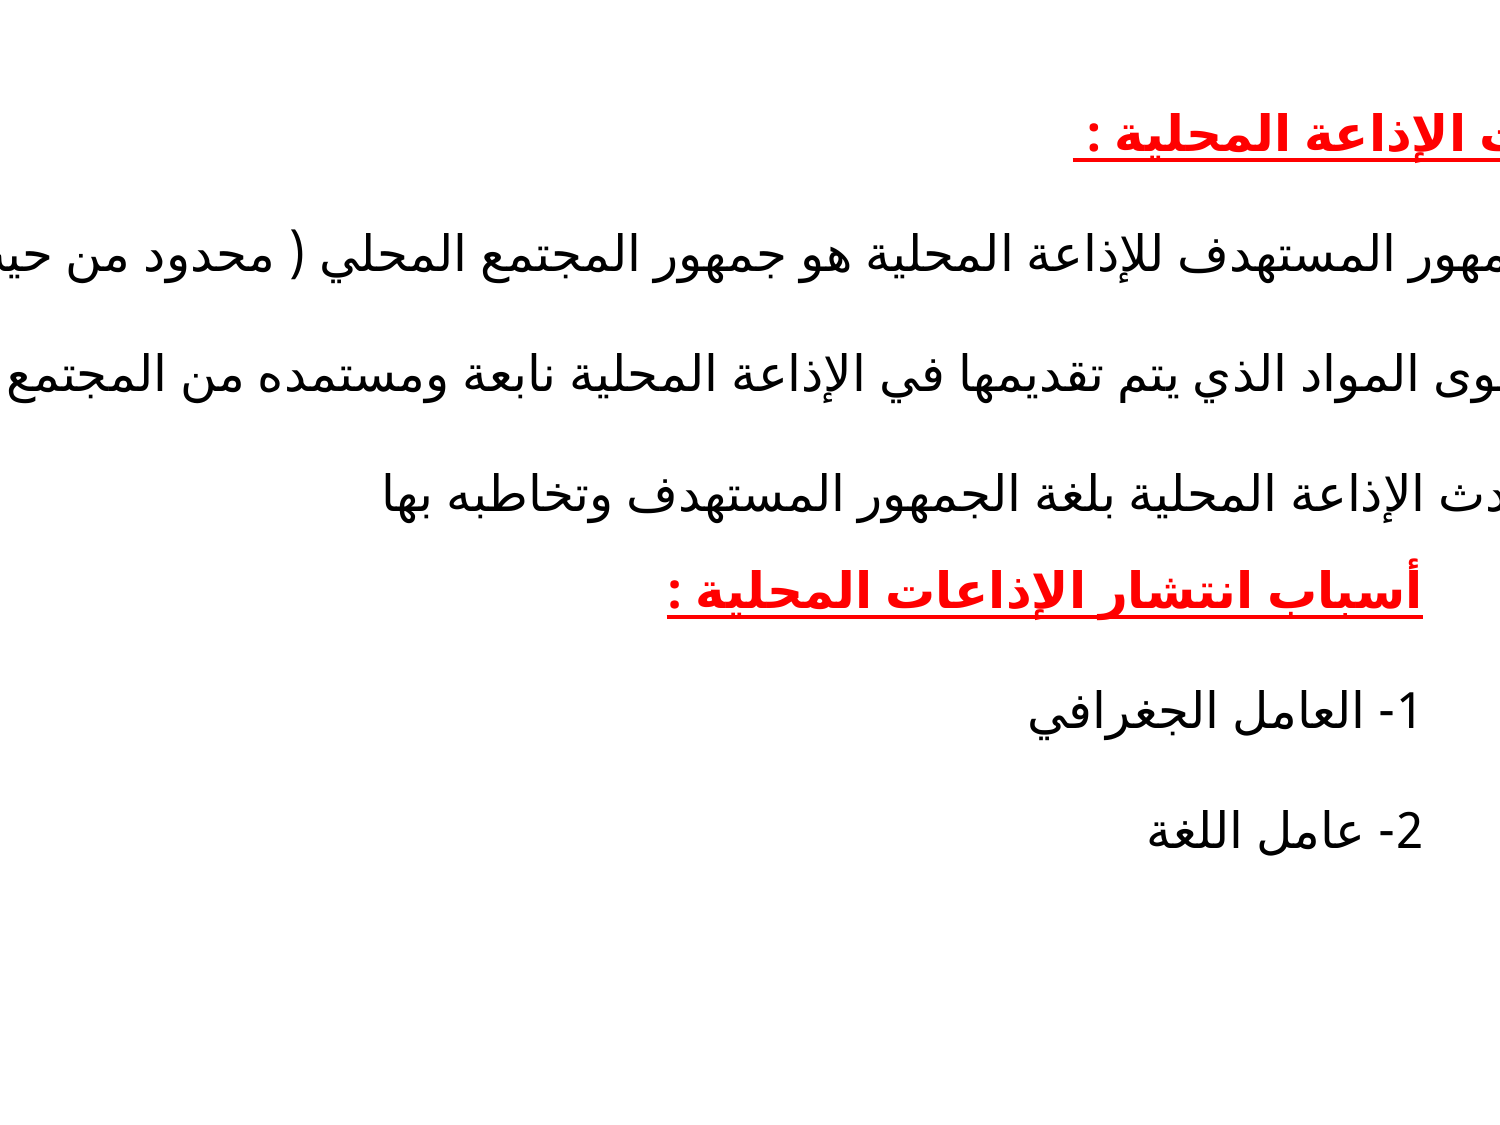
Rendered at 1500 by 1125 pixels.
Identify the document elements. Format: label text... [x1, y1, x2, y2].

text_box سمات الإذاعة المحلية : 1- الجمهور المستهدف للإذاعة المحلية هو جمهور المجتمع المحلي ( محدود من حيث العدد ) 2- محتوى المواد الذي يتم تقديمها في الإذاعة المحلية نابعة ومستمده من المجتمع المحلي 3- تتحدث الإذاعة المحلية بلغة الجمهور المستهدف وتخاطبه بها [0, 93, 1500, 529]
text_box أسباب انتشار الإذاعات المحلية : 1- العامل الجغرافي 2- عامل اللغة [105, 550, 1439, 926]
